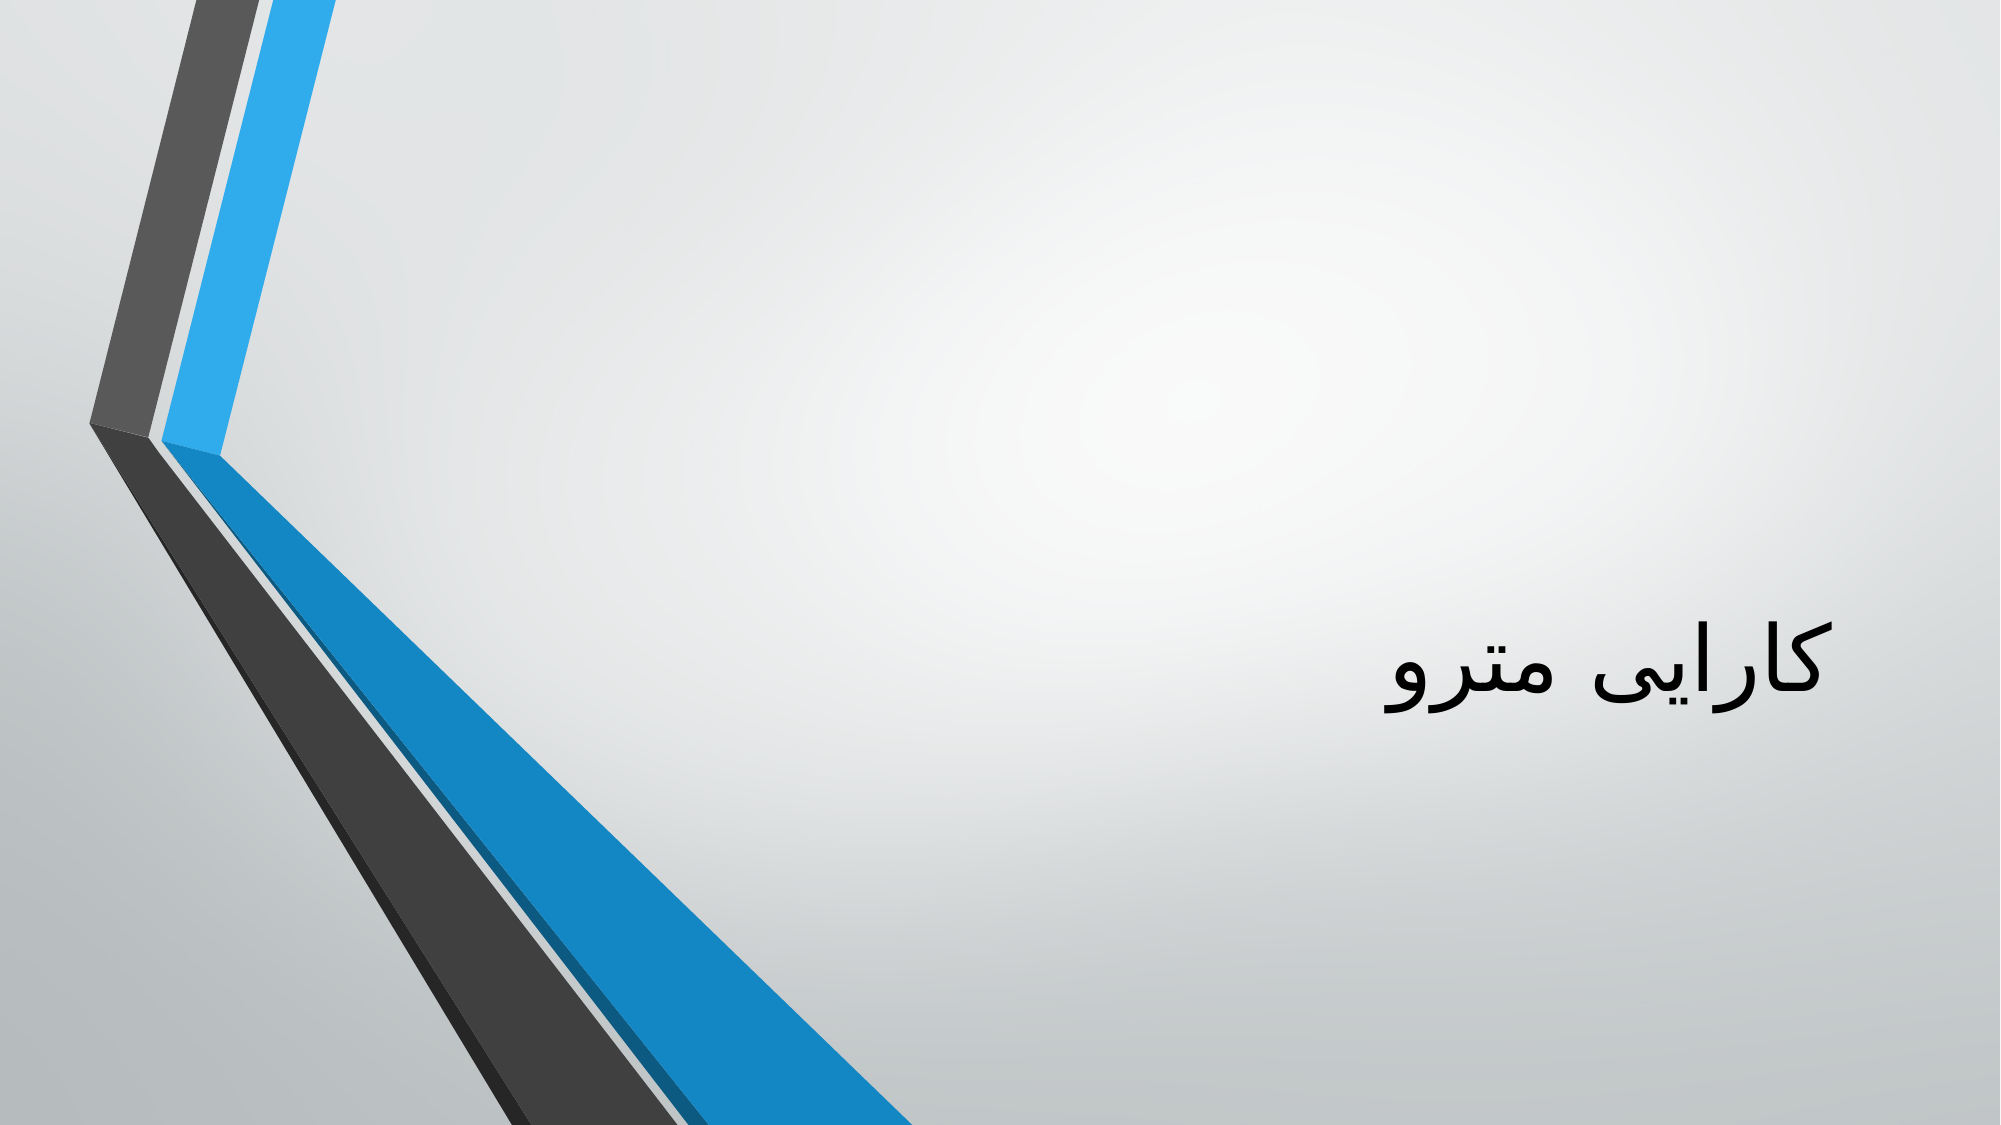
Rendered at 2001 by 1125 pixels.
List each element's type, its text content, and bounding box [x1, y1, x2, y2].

title کارایی مترو [1299, 385, 1922, 718]
